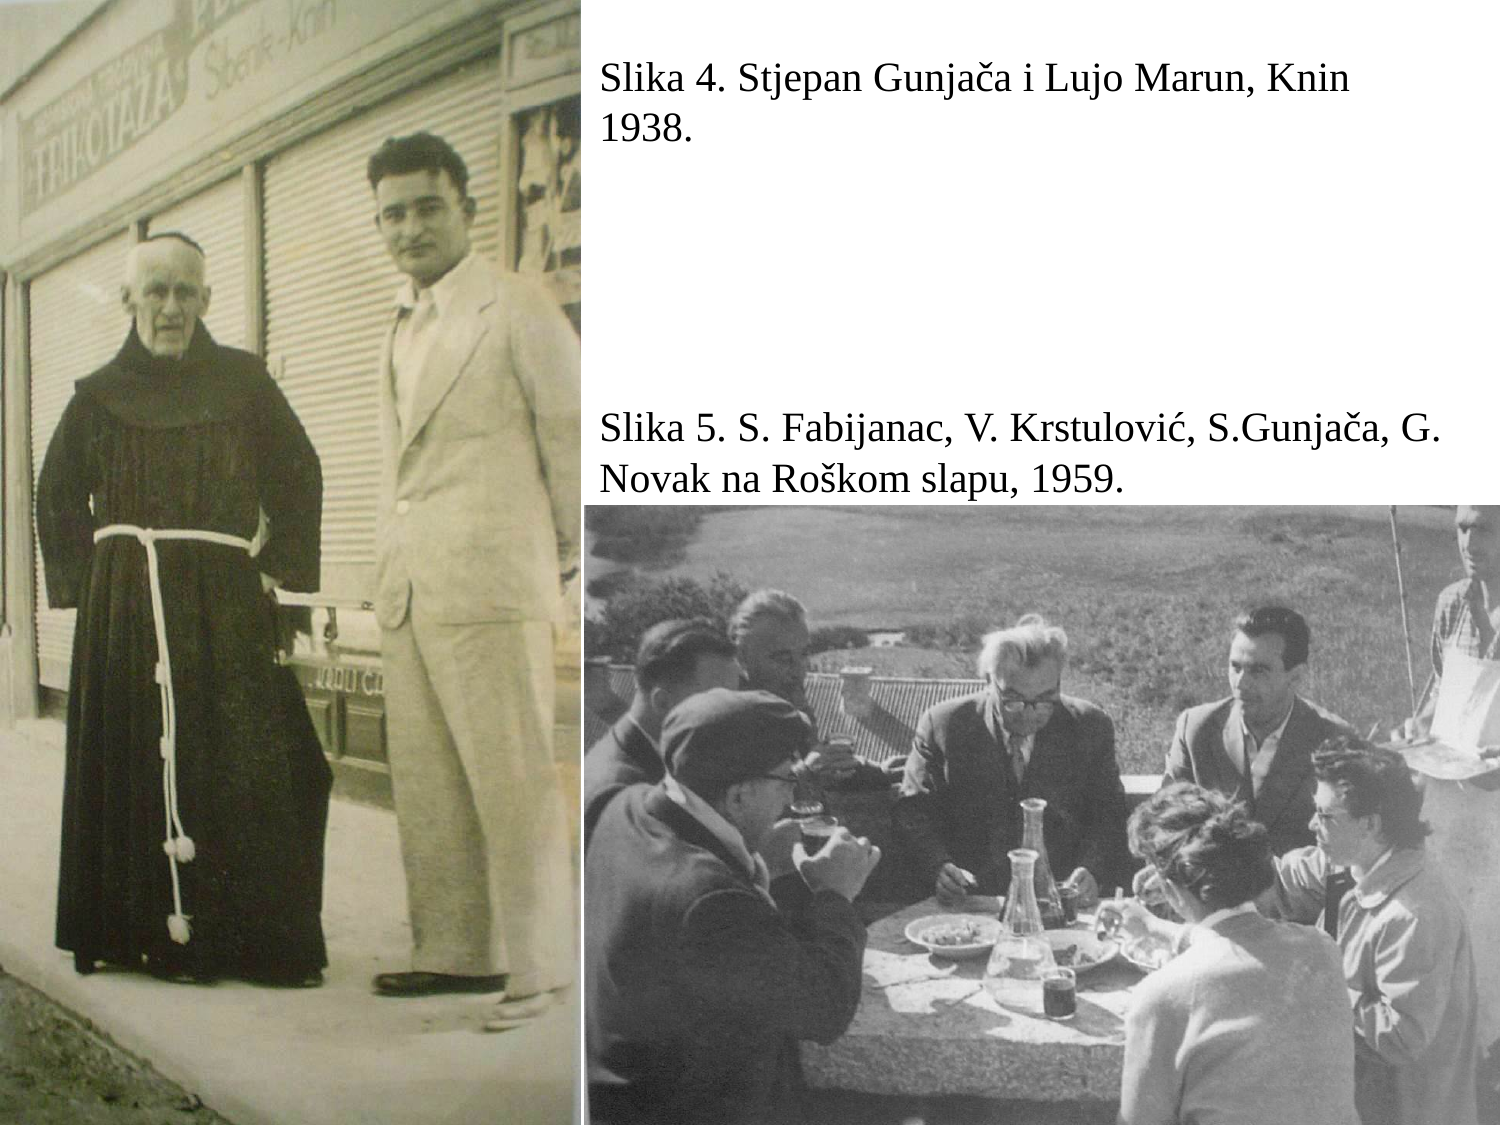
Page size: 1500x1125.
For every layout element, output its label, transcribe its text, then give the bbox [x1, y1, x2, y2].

picture [0, 0, 581, 1125]
picture [584, 505, 1500, 1125]
text_box Slika 4. Stjepan Gunjača i Lujo Marun, Knin 1938. Slika 5. S. Fabijanac, V. Krstulović, S.Gunjača, G. Novak na Roškom slapu, 1959. [587, 42, 1471, 503]
